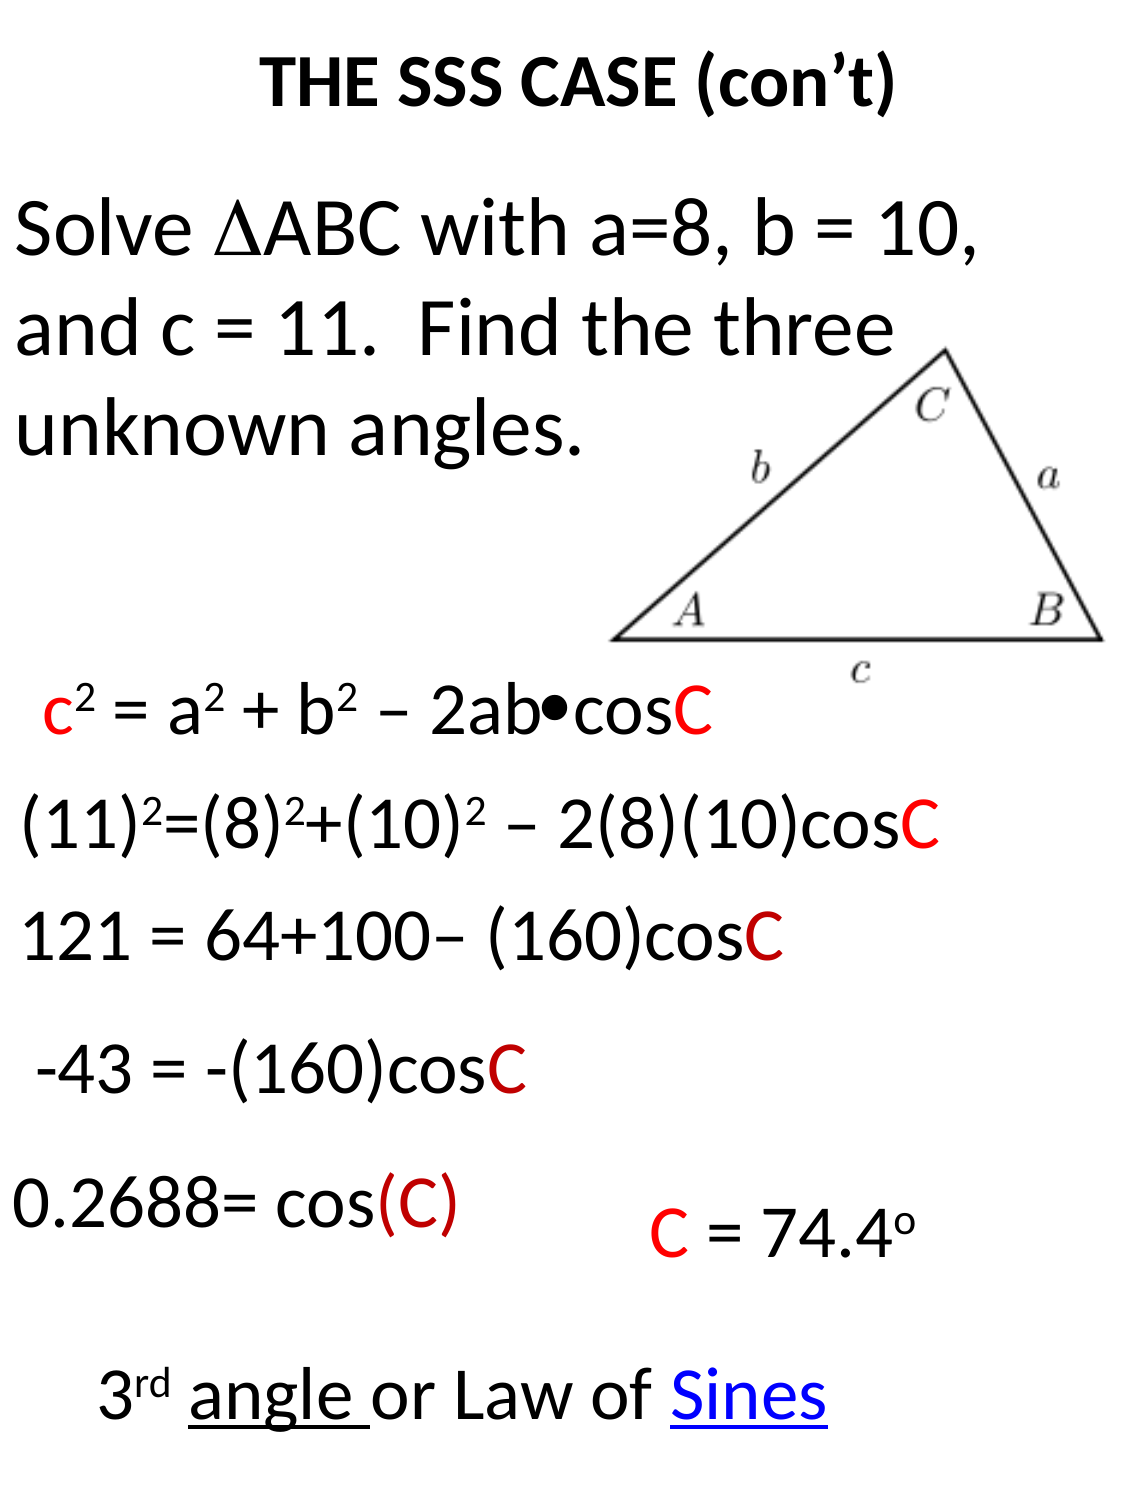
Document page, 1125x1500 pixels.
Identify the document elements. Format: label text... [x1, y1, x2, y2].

text_box c2 = a2 + b2 – 2abcosC [27, 651, 746, 757]
text_box Solve ABC with a=8, b = 10, and c = 11. Find the three unknown angles. [0, 164, 1125, 480]
text_box 0.2688= cos(C) [0, 1145, 477, 1251]
text_box 121 = 64+100– (160)cosC [4, 878, 800, 984]
text_box 3rd angle or Law of Sines [81, 1337, 844, 1443]
text_box -43 = -(160)cosC [20, 1010, 543, 1116]
picture [597, 323, 1125, 706]
text_box C = 74.4o [634, 1174, 932, 1280]
text_box (11)2=(8)2+(10)2 – 2(8)(10)cosC [4, 765, 956, 871]
text_box THE SSS CASE (con’t) [244, 23, 914, 129]
